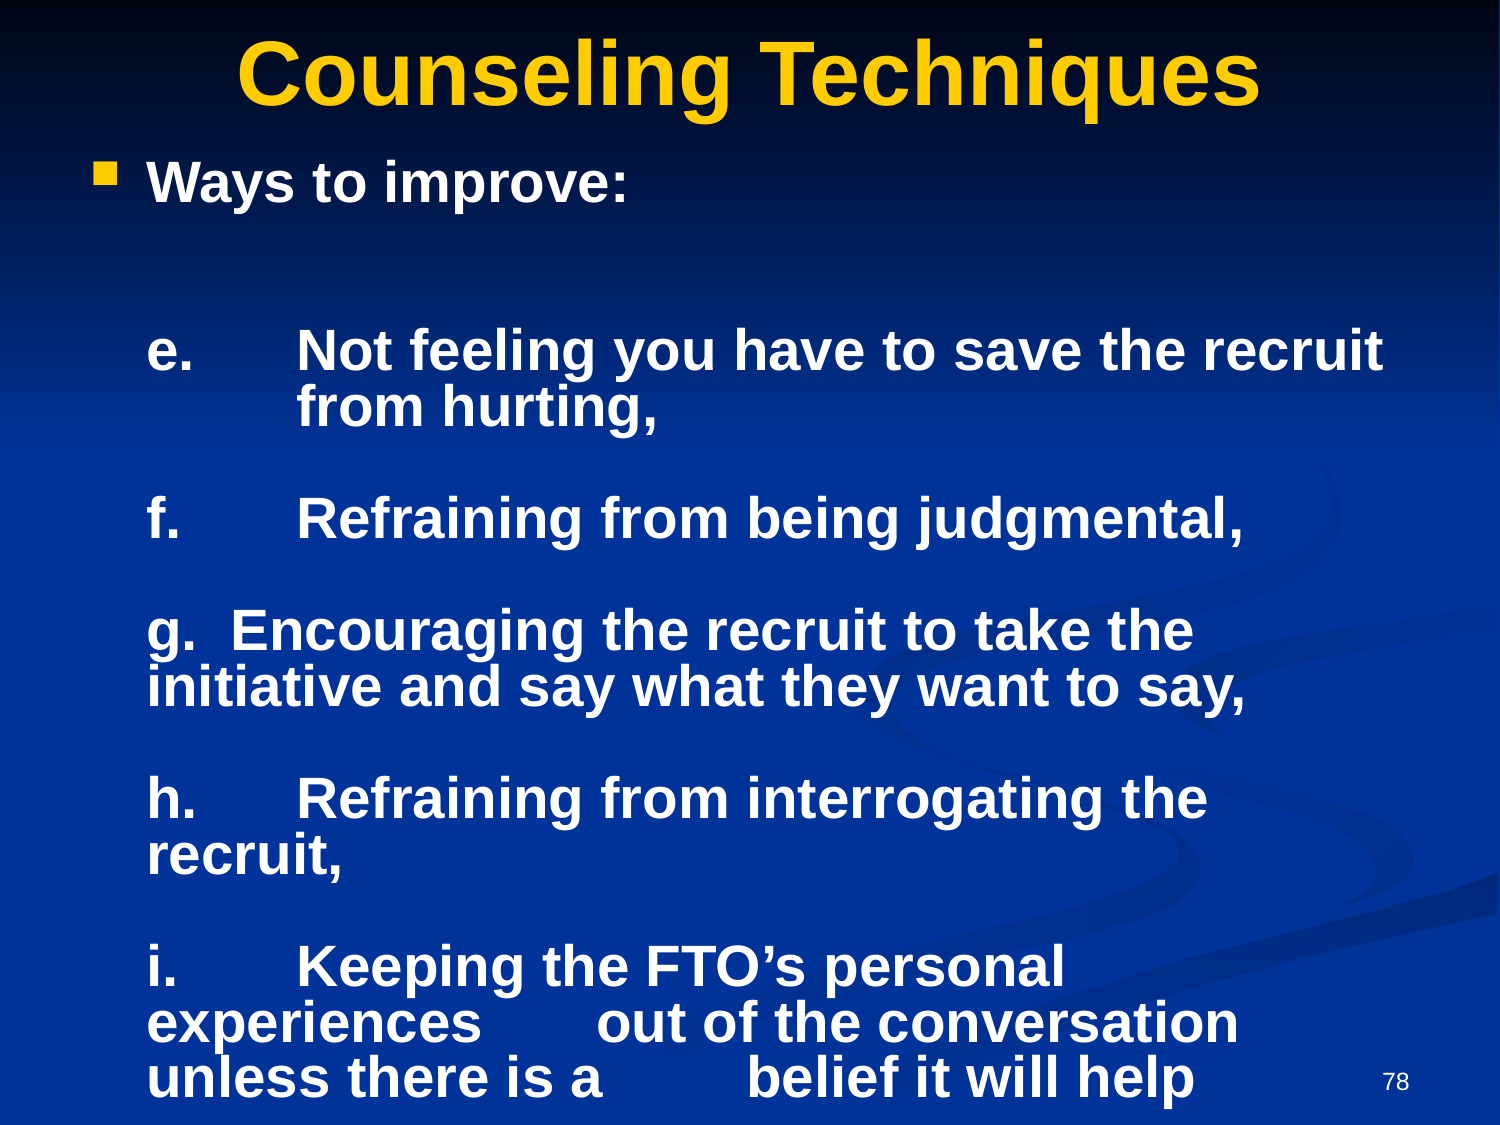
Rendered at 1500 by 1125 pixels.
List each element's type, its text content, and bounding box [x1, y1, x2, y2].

title Counseling Techniques [74, 0, 1426, 138]
list Ways to improve: e. Not feeling you have to save the recruit from hurting, f. Refraining from being judgmental, g. Encouraging the recruit to take the initiative and say what they want to say, h. Refraining from interrogating the recruit, i. Keeping the FTO’s personal experiences out of the conversation unless there is a belief it will help [74, 149, 1426, 1125]
